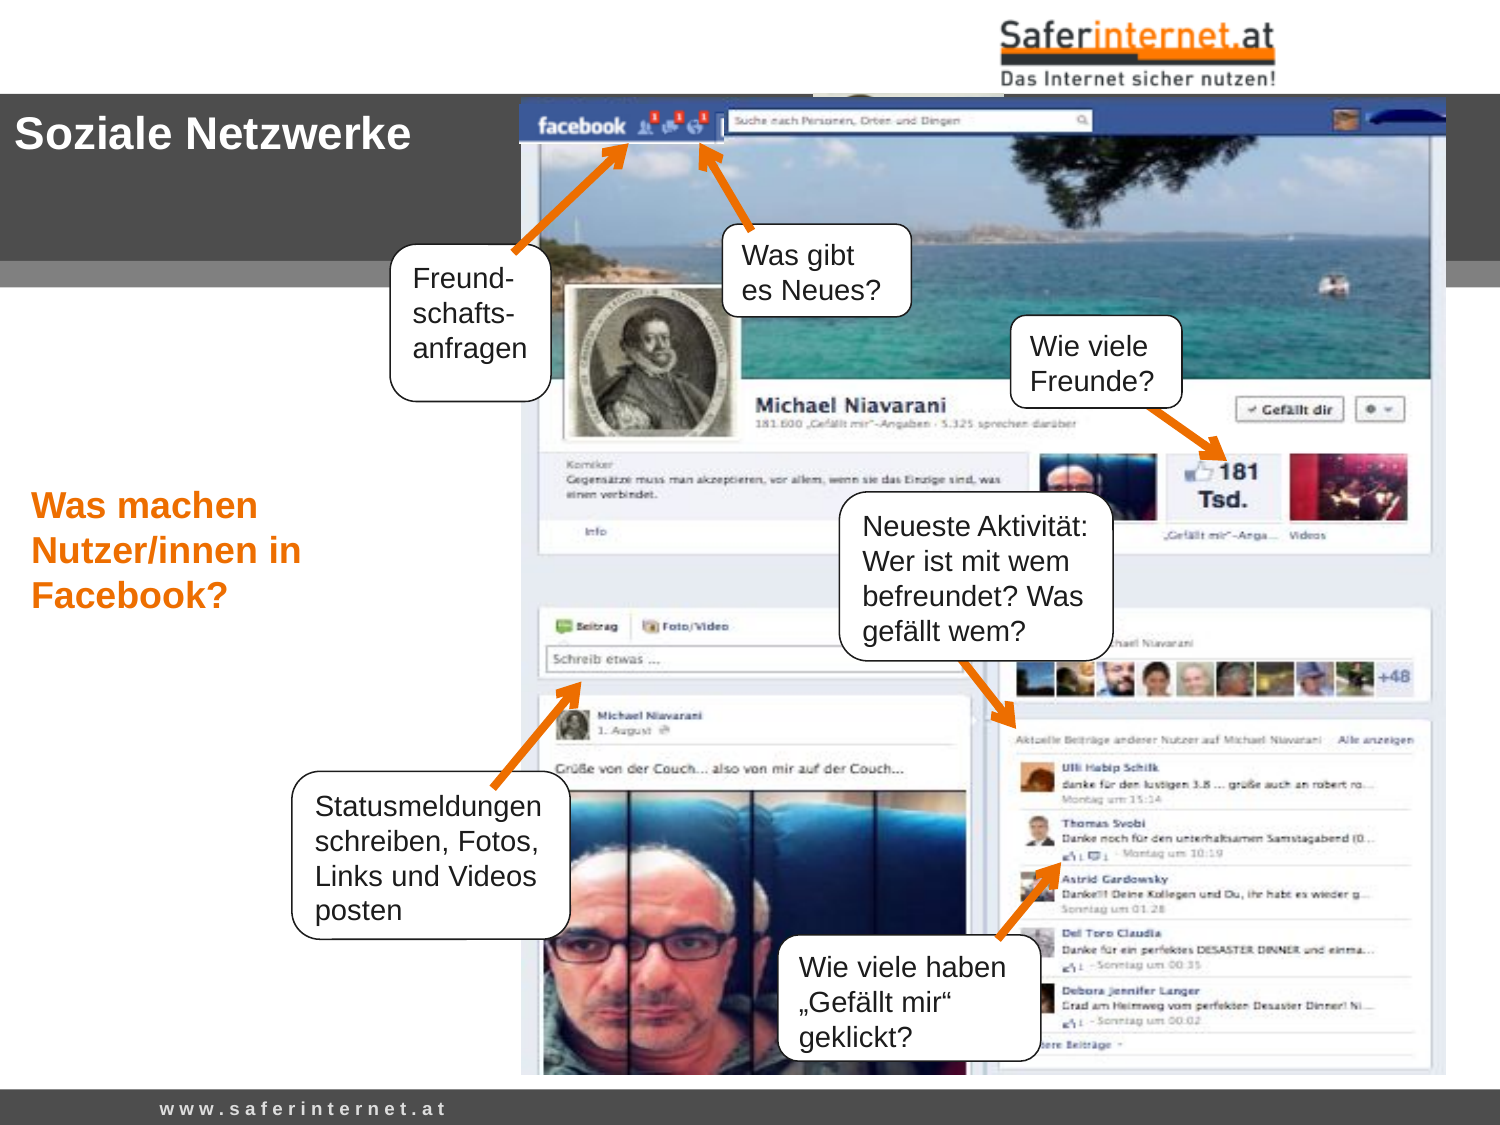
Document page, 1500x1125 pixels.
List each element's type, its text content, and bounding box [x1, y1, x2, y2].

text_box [990, 868, 1069, 933]
picture [519, 93, 1446, 1076]
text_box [492, 681, 582, 789]
footer w w w . s a f e r i n t e r n e t . a t [144, 1089, 962, 1125]
text_box Soziale Netzwerke [0, 96, 428, 181]
picture [994, 15, 1282, 92]
text_box Statusmeldungen schreiben, Fotos, Links und Videos posten [291, 771, 515, 940]
text_box Freund-schafts-anfragen [390, 244, 515, 402]
text_box Was machen Nutzer/innen in Facebook? [16, 473, 340, 624]
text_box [1138, 398, 1228, 462]
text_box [699, 142, 752, 232]
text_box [512, 142, 629, 253]
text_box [951, 664, 1025, 722]
